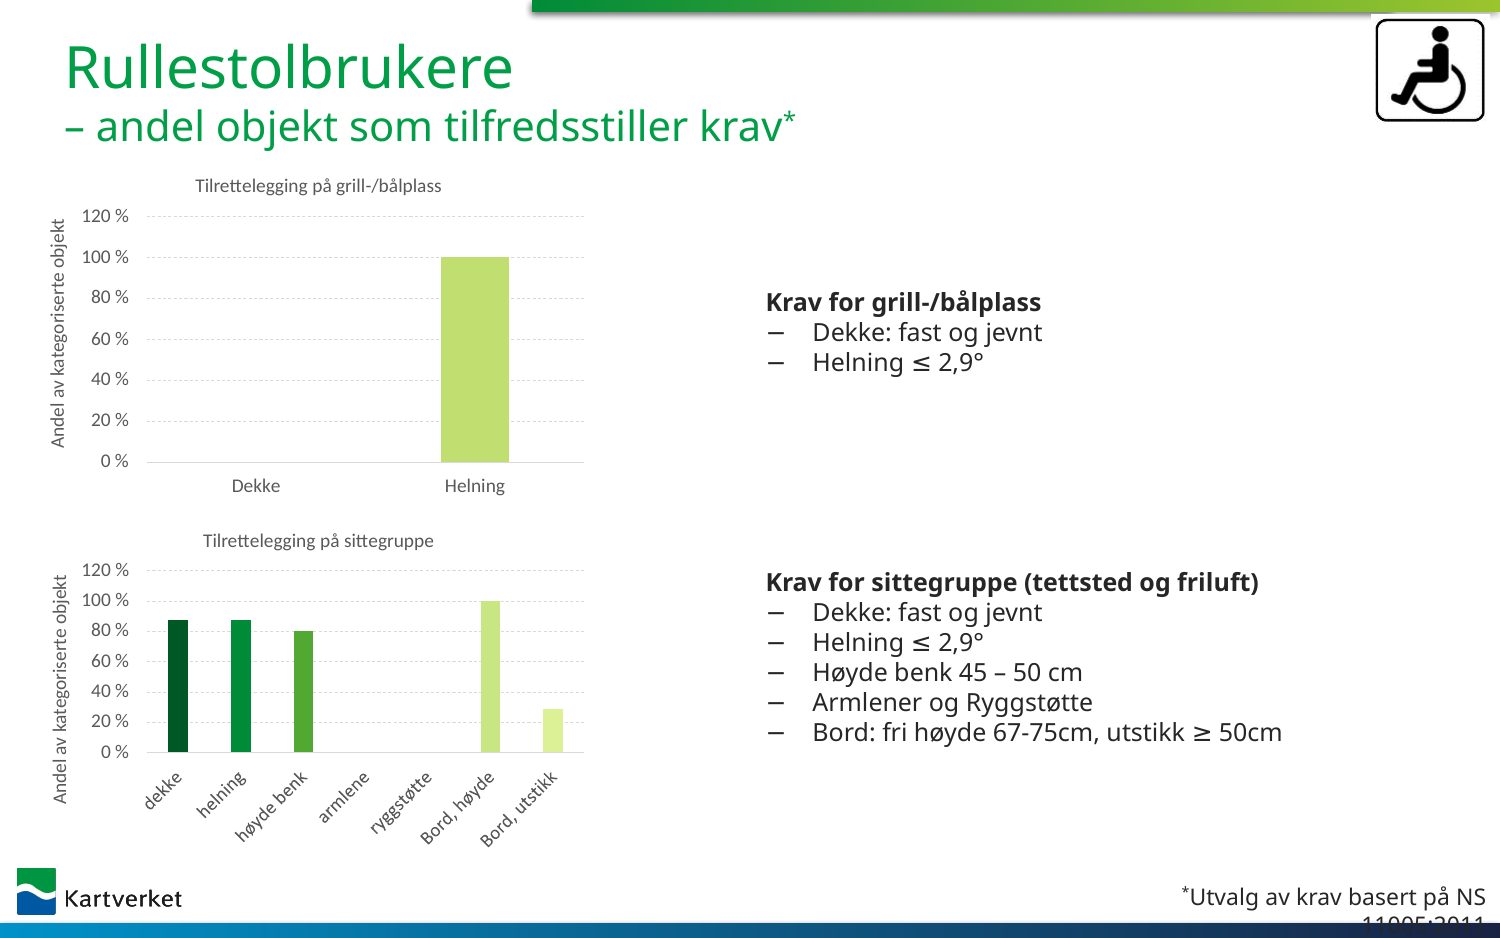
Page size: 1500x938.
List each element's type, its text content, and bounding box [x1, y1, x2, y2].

text_box *Utvalg av krav basert på NS 11005:2011 [1068, 873, 1500, 938]
picture [41, 520, 596, 859]
picture [41, 166, 596, 505]
text_box Rullestolbrukere – andel objekt som tilfredsstiller krav* [49, 14, 1431, 158]
text_box Krav for grill-/bålplass Dekke: fast og jevnt Helning ≤ 2,9° [750, 279, 1452, 384]
text_box Krav for sittegruppe (tettsted og friluft) Dekke: fast og jevnt Helning ≤ 2,9° Høyde benk 45 – 50 cm Armlener og Ryggstøtte Bord: fri høyde 67-75cm, utstikk ≥ 50cm [750, 559, 1500, 754]
picture [1371, 13, 1491, 127]
